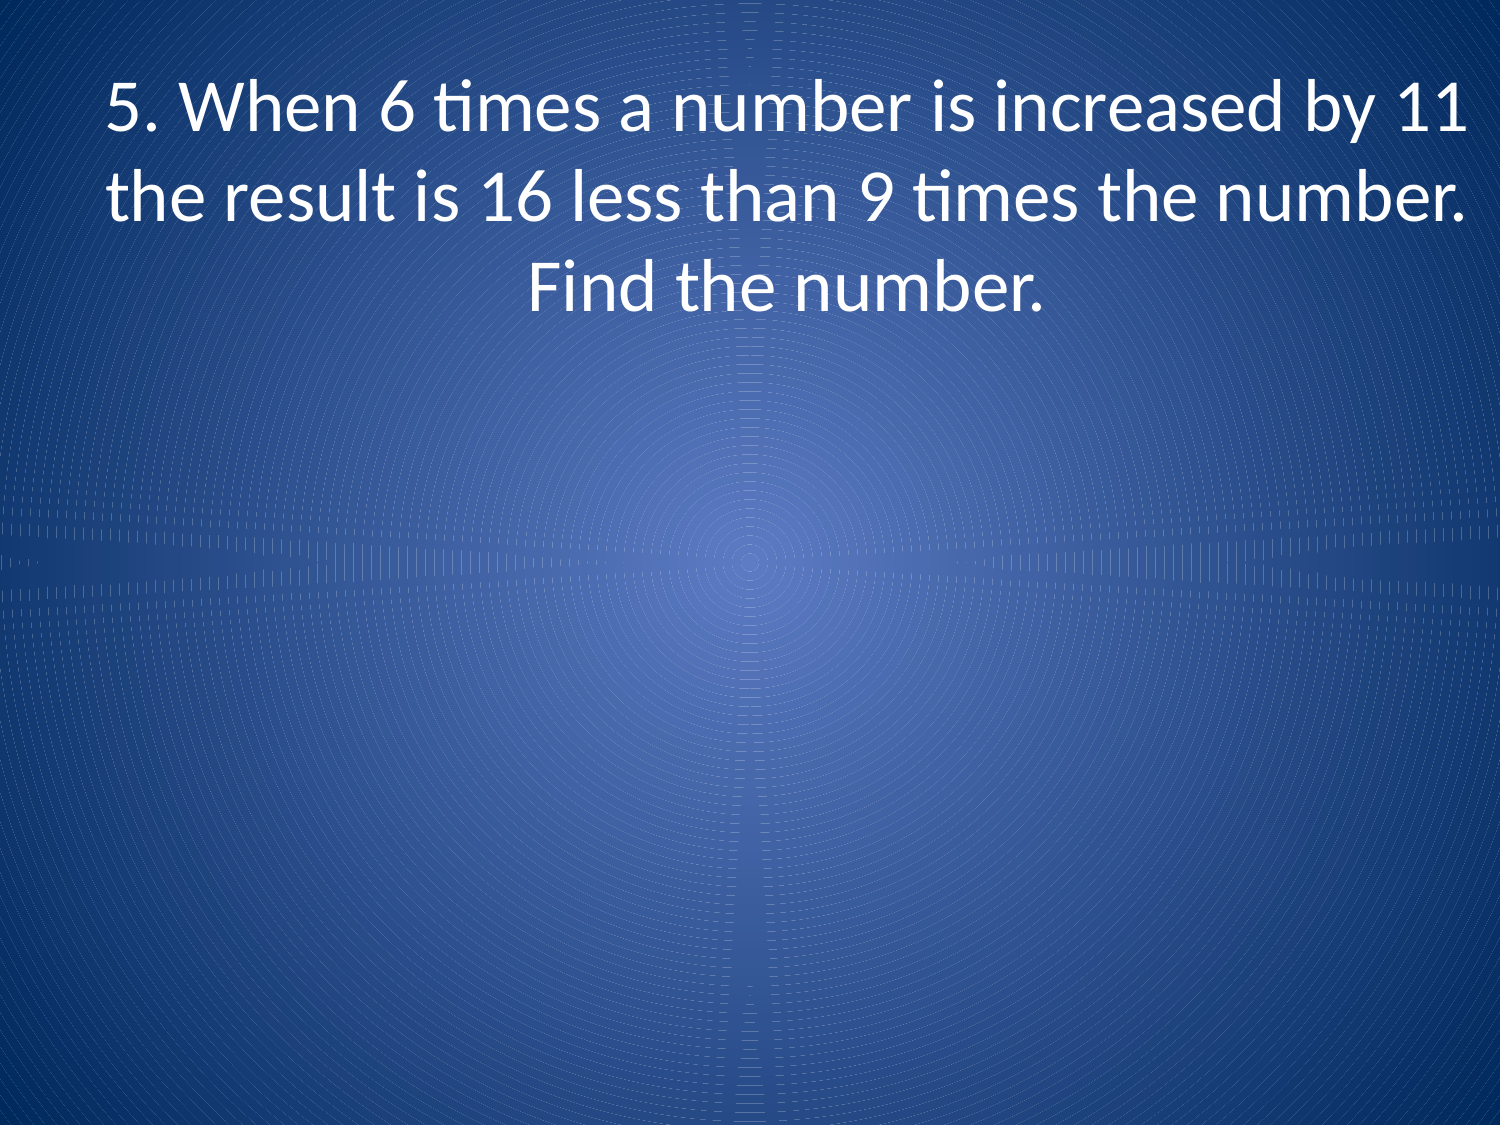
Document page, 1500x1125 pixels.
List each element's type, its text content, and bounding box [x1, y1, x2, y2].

title 5. When 6 times a number is increased by 11 the result is 16 less than 9 times the number. Find the number. [75, 45, 1500, 338]
